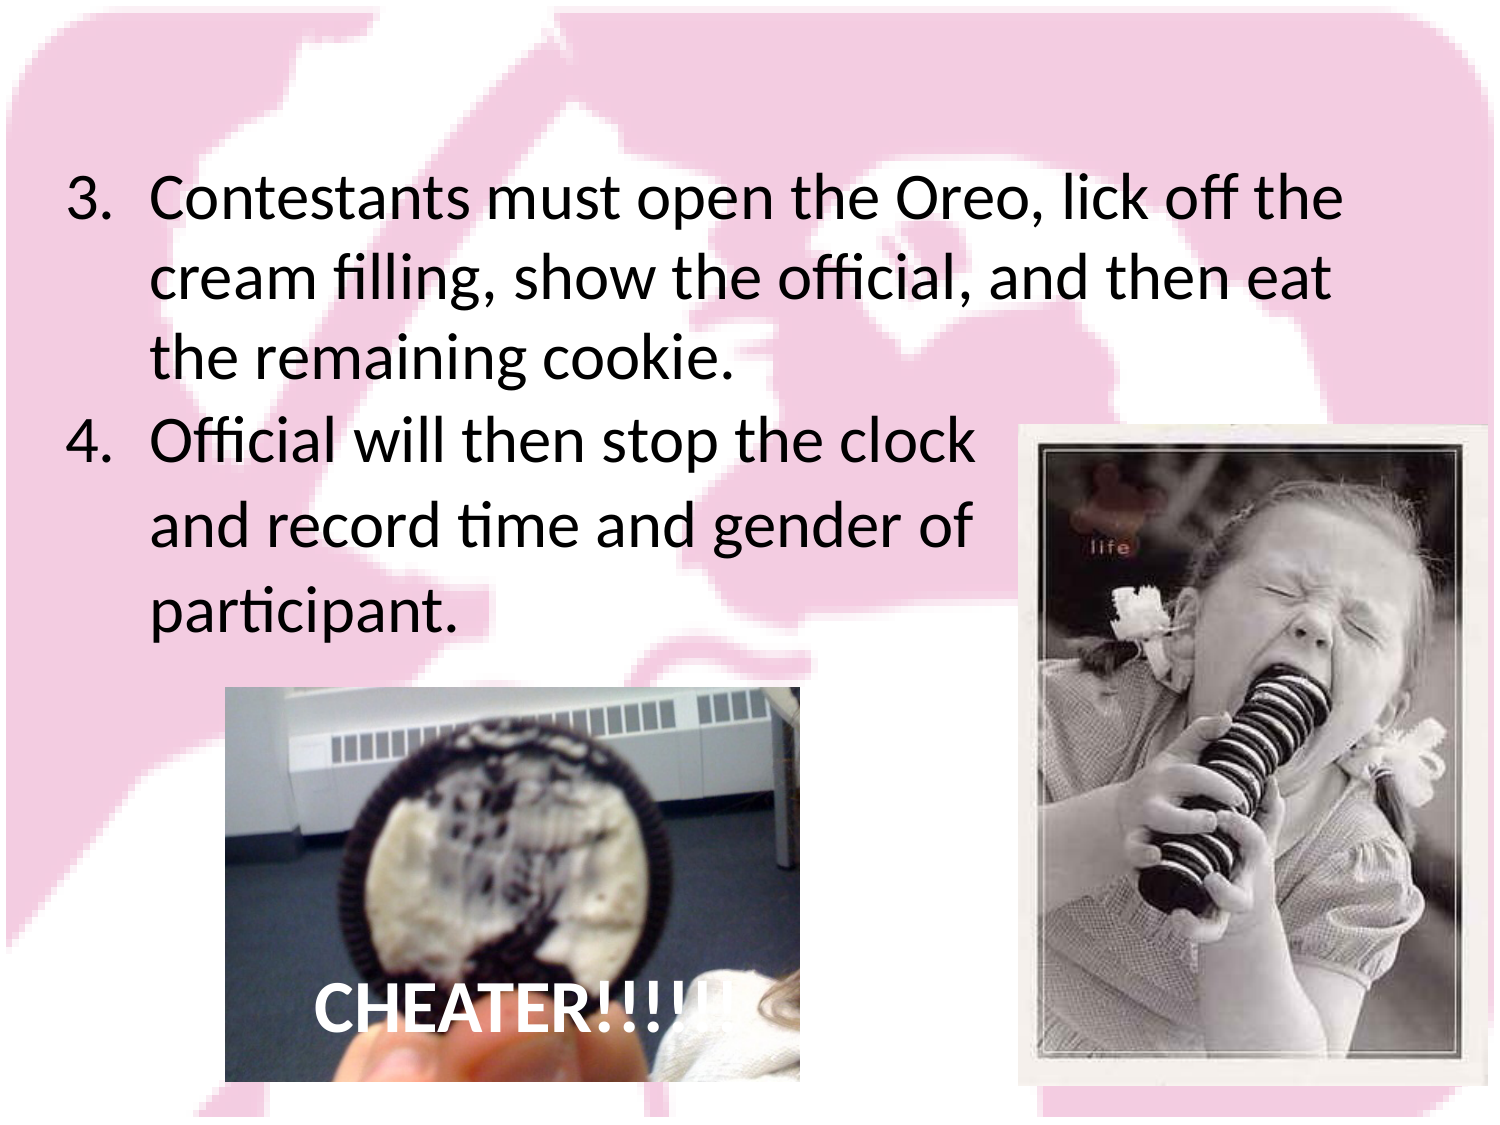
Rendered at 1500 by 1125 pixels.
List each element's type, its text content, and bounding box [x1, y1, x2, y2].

picture [1018, 424, 1488, 1087]
picture [224, 687, 801, 1082]
list Contestants must open the Oreo, lick off the cream filling, show the official, and then eat the remaining cookie. Official will then stop the clock and record time and gender of participant. [50, 145, 1400, 888]
